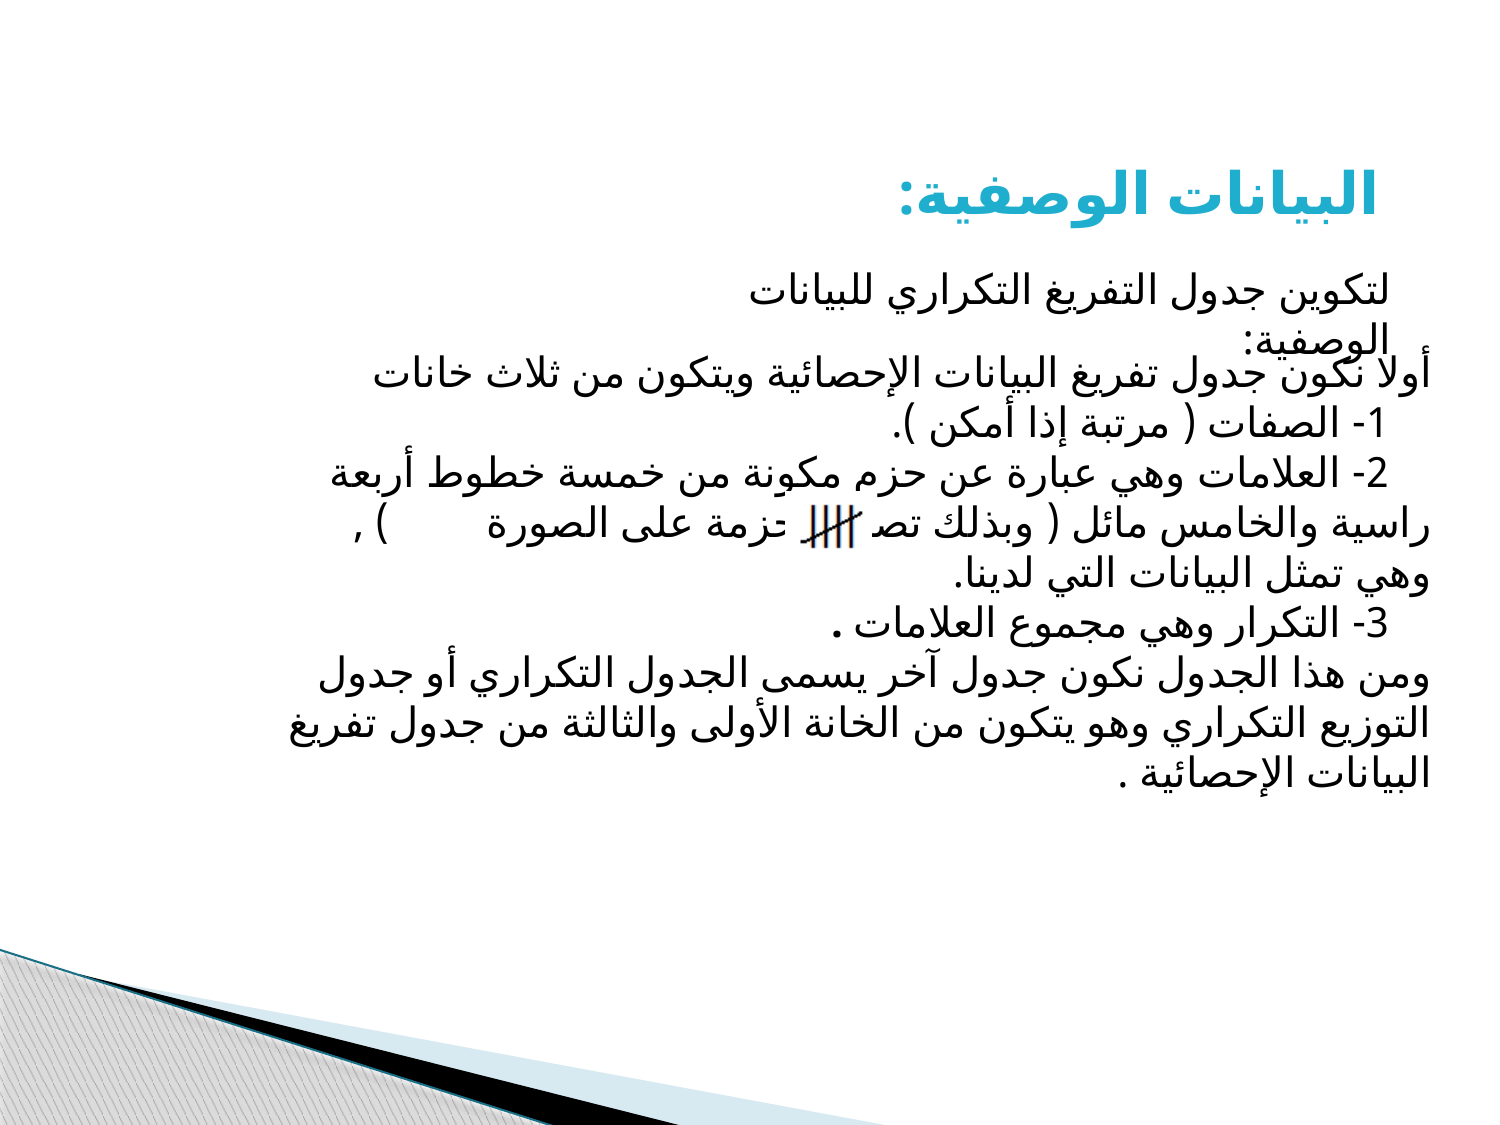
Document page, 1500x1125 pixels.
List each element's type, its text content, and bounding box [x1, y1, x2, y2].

text_box البيانات الوصفية: [808, 149, 1395, 234]
picture [785, 491, 872, 561]
text_box أولا نكون جدول تفريغ البيانات الإحصائية ويتكون من ثلاث خانات 1- الصفات ( مرتبة إذا أمكن ). 2- العلامات وهي عبارة عن حزم مكونة من خمسة خطوط أربعة راسية والخامس مائل ( وبذلك تصبح الحزمة على الصورة ) , وهي تمثل البيانات التي لدينا. 3- التكرار وهي مجموع العلامات . ومن هذا الجدول نكون جدول آخر يسمى الجدول التكراري أو جدول التوزيع التكراري وهو يتكون من الخانة الأولى والثالثة من جدول تفريغ البيانات الإحصائية . [265, 338, 1447, 803]
text_box لتكوين جدول التفريغ التكراري للبيانات الوصفية: [596, 255, 1407, 371]
